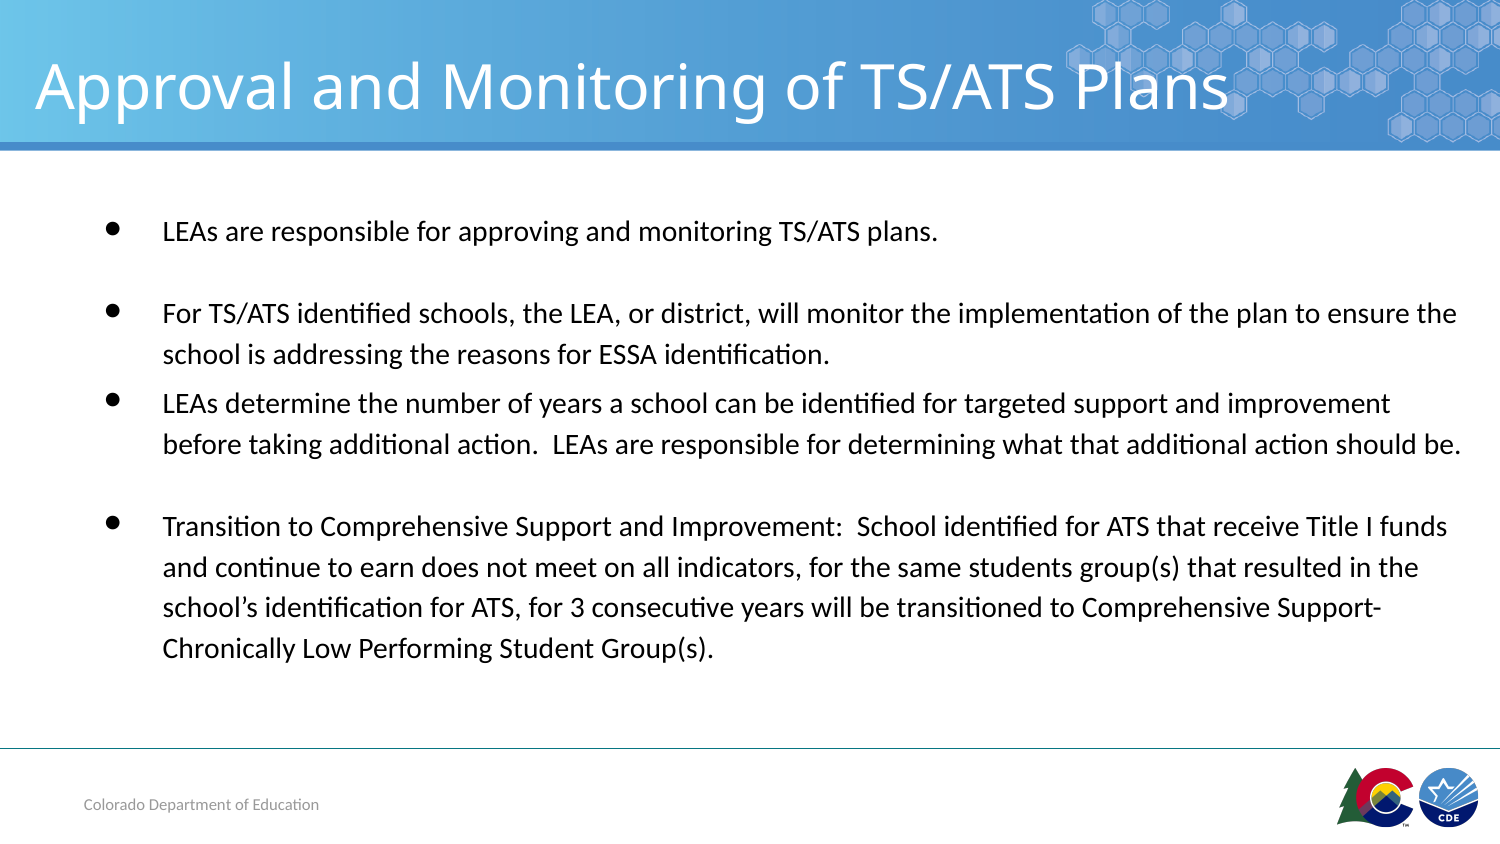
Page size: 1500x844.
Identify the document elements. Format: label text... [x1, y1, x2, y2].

picture [0, 0, 1500, 151]
title Approval and Monitoring of TS/ATS Plans [34, 37, 1433, 132]
picture [1336, 767, 1479, 828]
list LEAs are responsible for approving and monitoring TS/ATS plans. For TS/ATS identified schools, the LEA, or district, will monitor the implementation of the plan to ensure the school is addressing the reasons for ESSA identification. LEAs determine the number of years a school can be identified for targeted support and improvement before taking additional action. LEAs are responsible for determining what that additional action should be. Transition to Comprehensive Support and Improvement: School identified for ATS that receive Title I funds and continue to earn does not meet on all indicators, for the same students group(s) that resulted in the school’s identification for ATS, for 3 consecutive years will be transitioned to Comprehensive Support-Chronically Low Performing Student Group(s). [75, 187, 1473, 712]
